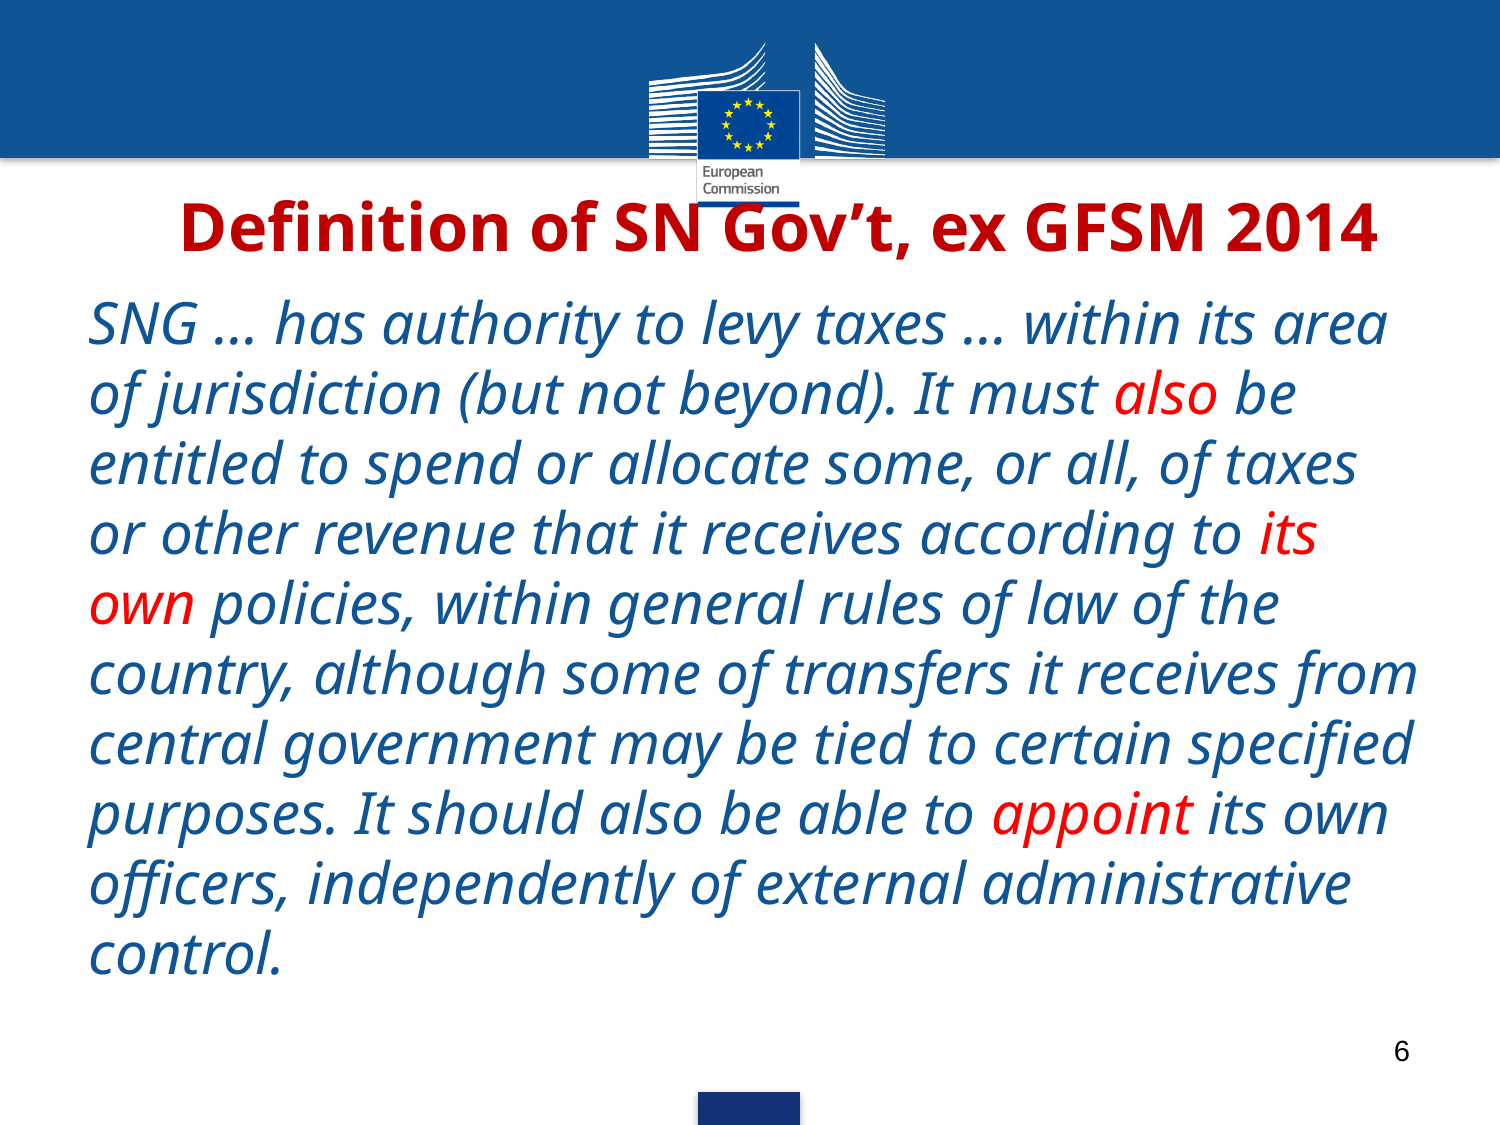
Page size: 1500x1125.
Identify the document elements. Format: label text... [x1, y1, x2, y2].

title Definition of SN Gov’t, ex GFSM 2014 [0, 149, 1500, 303]
picture [649, 42, 885, 149]
list SNG ... has authority to levy taxes ... within its area of jurisdiction (but not beyond). It must also be entitled to spend or allocate some, or all, of taxes or other revenue that it receives according to its own policies, within general rules of law of the country, although some of transfers it receives from central government may be tied to certain specified purposes. It should also be able to appoint its own officers, independently of external administrative control. [17, 278, 1442, 1071]
slide_number 6 [1074, 1024, 1426, 1103]
